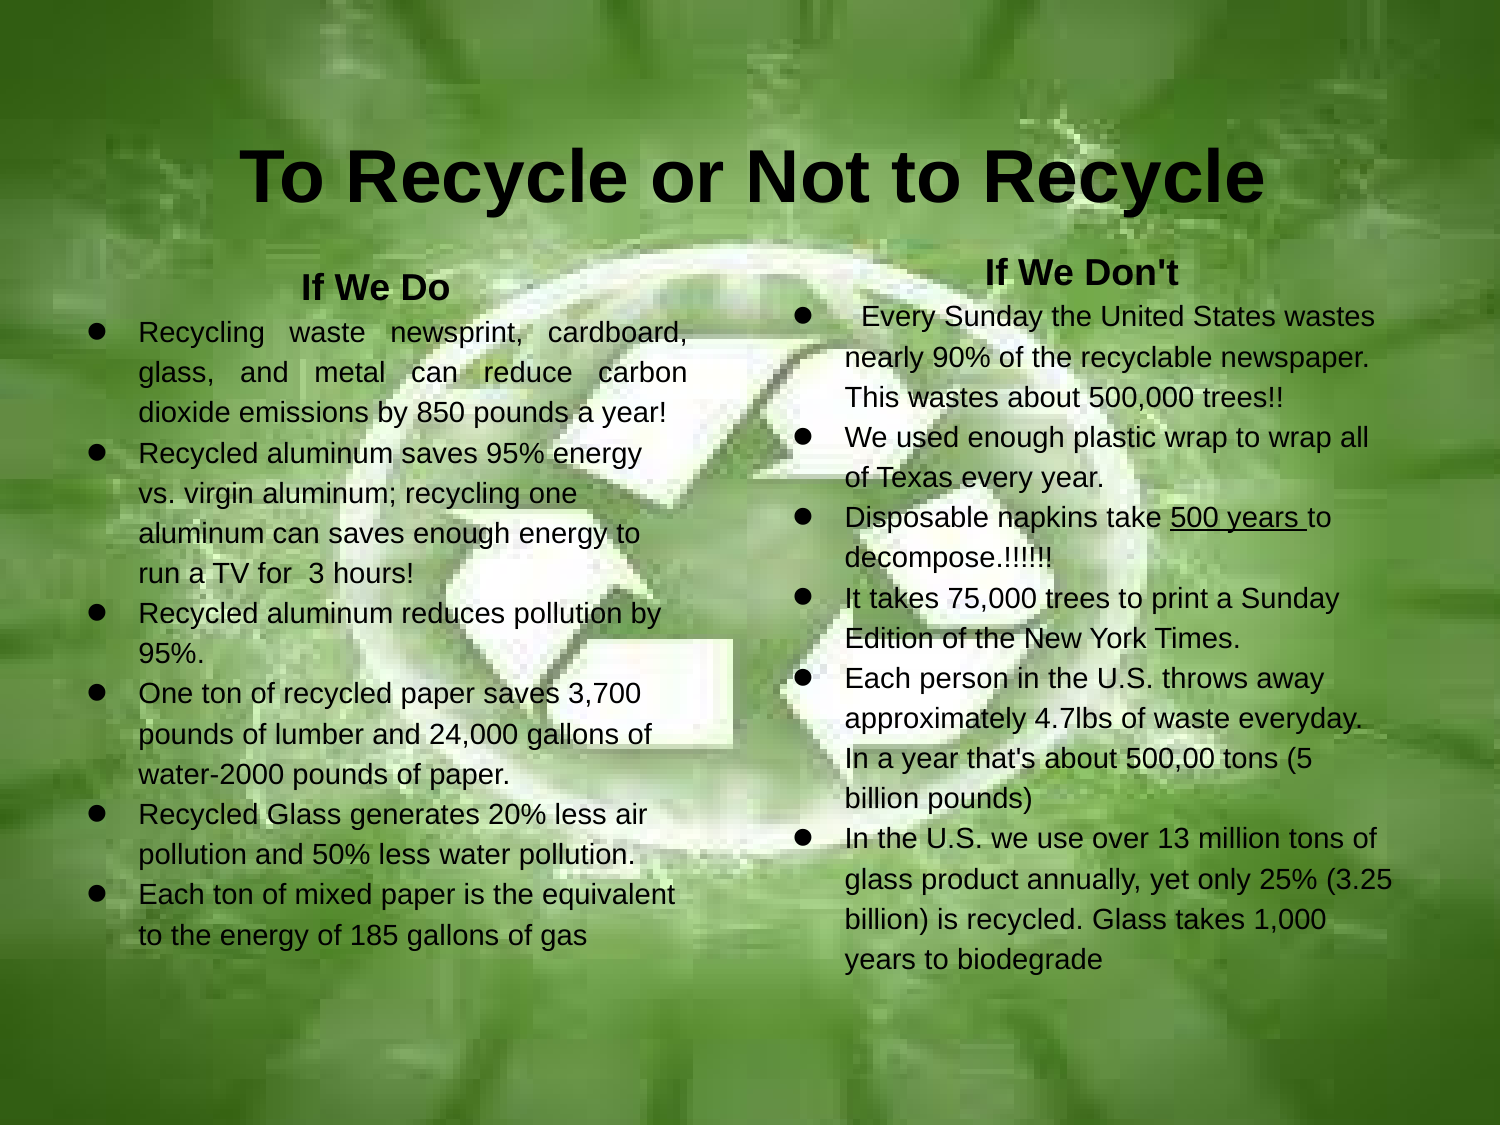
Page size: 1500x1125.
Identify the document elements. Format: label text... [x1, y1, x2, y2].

list If We Do Recycling waste newsprint, cardboard, glass, and metal can reduce carbon dioxide emissions by 850 pounds a year! Recycled aluminum saves 95% energy vs. virgin aluminum; recycling one aluminum can saves enough energy to run a TV for 3 hours! Recycled aluminum reduces pollution by 95%. One ton of recycled paper saves 3,700 pounds of lumber and 24,000 gallons of water-2000 pounds of paper. Recycled Glass generates 20% less air pollution and 50% less water pollution. Each ton of mixed paper is the equivalent to the energy of 185 gallons of gas [48, 241, 704, 1125]
list If We Don't Every Sunday the United States wastes nearly 90% of the recyclable newspaper. This wastes about 500,000 trees!! We used enough plastic wrap to wrap all of Texas every year. Disposable napkins take 500 years to decompose.!!!!!! It takes 75,000 trees to print a Sunday Edition of the New York Times. Each person in the U.S. throws away approximately 4.7lbs of waste everyday. In a year that's about 500,00 tons (5 billion pounds) In the U.S. we use over 13 million tons of glass product annually, yet only 25% (3.25 billion) is recycled. Glass takes 1,000 years to biodegrade [754, 232, 1410, 991]
picture [0, 0, 1500, 1125]
title To Recycle or Not to Recycle [59, 14, 1410, 233]
